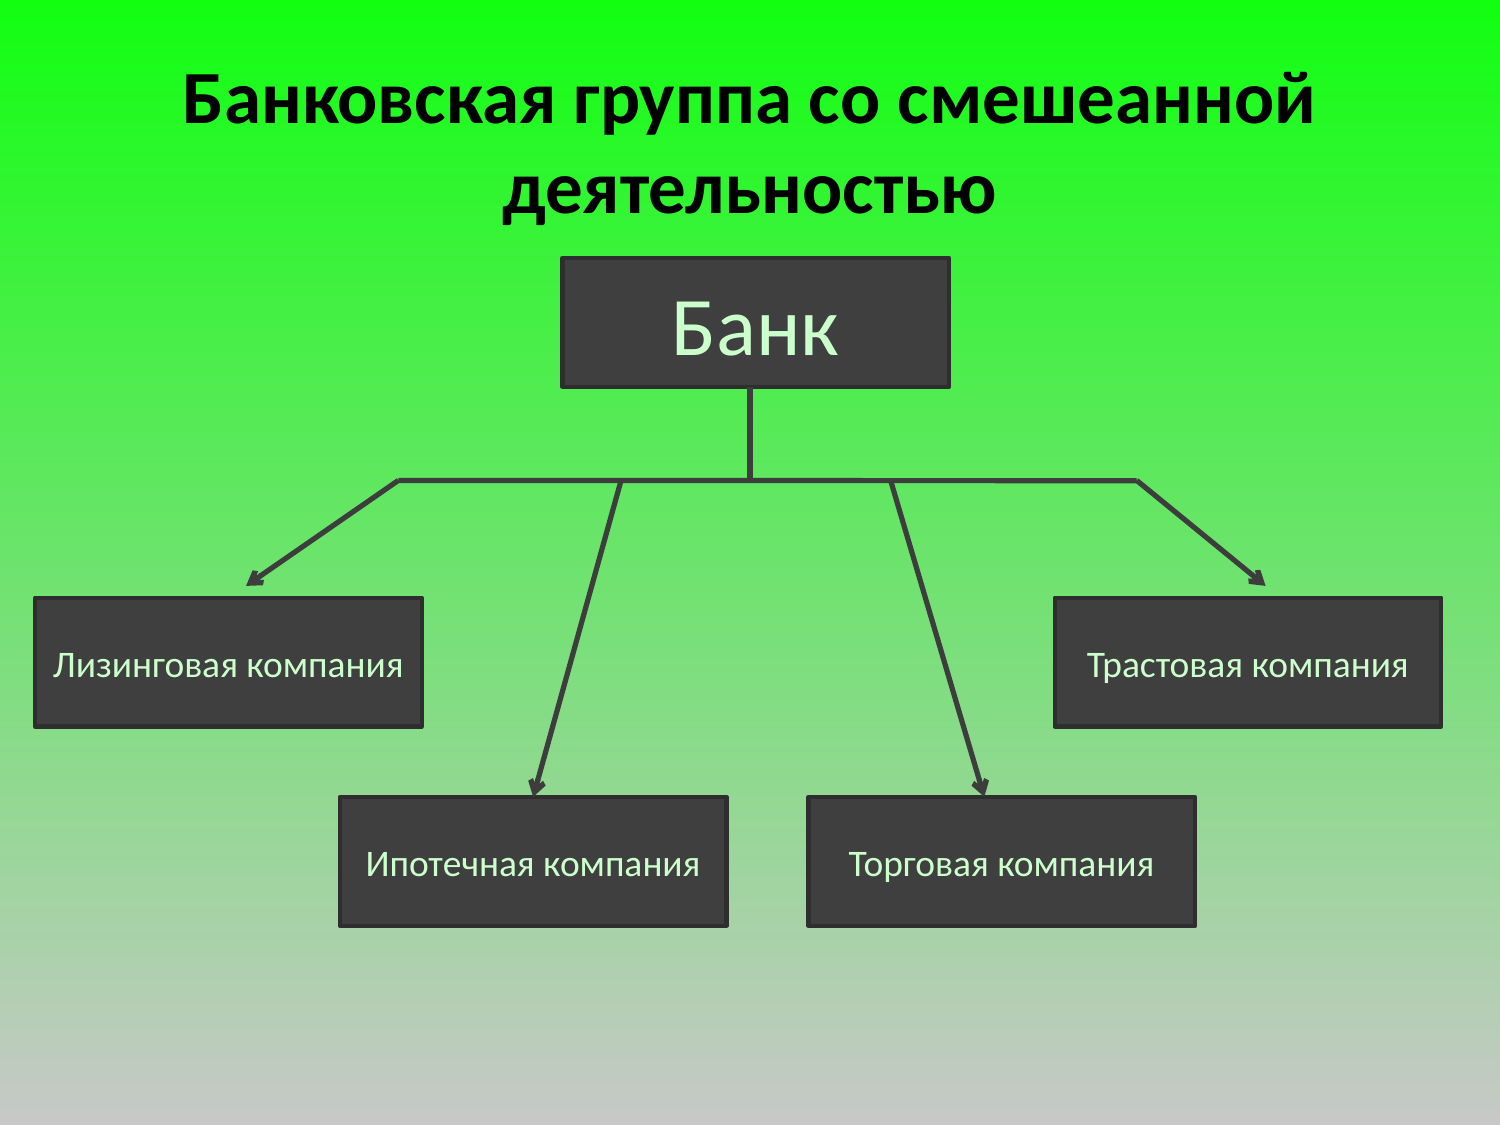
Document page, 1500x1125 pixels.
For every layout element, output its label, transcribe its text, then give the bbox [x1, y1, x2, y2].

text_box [245, 480, 399, 587]
text_box Банк [560, 256, 951, 389]
title Банковская группа со смешеанной деятельностью [74, 44, 1426, 233]
text_box Ипотечная компания [338, 795, 729, 928]
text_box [778, 591, 1096, 686]
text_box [418, 594, 736, 683]
text_box Трастовая компания [1053, 596, 1443, 729]
text_box Торговая компания [806, 795, 1197, 928]
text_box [1136, 480, 1266, 587]
text_box Лизинговая компания [33, 596, 424, 729]
